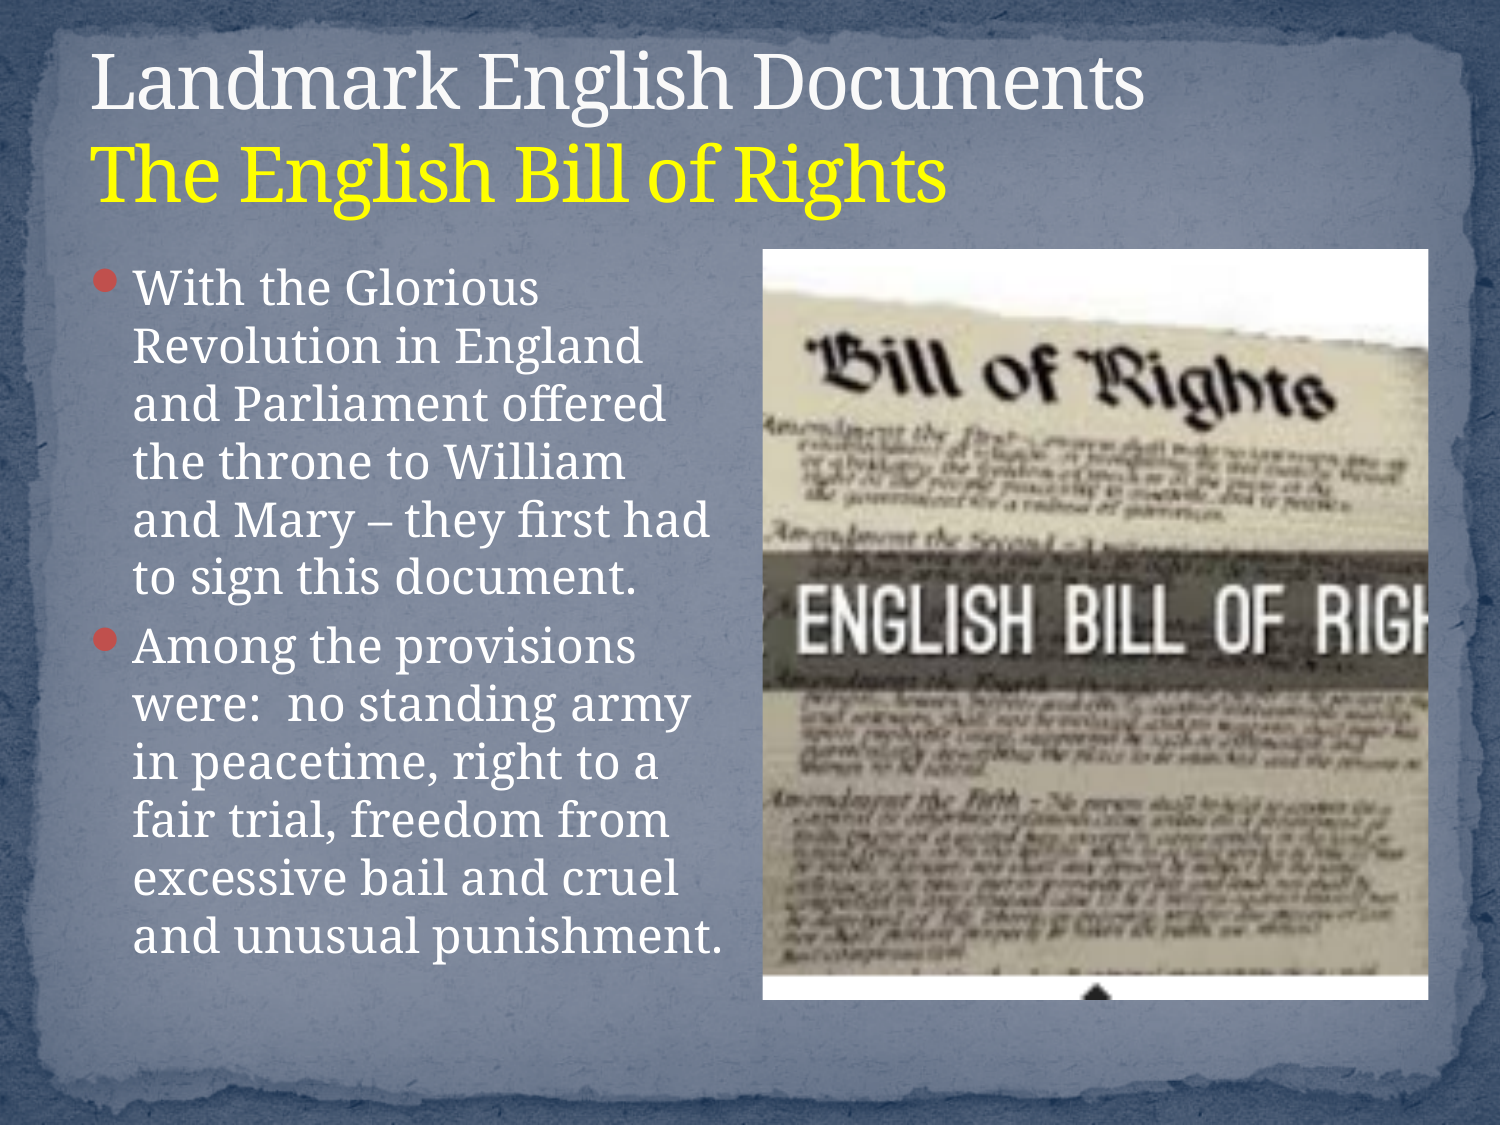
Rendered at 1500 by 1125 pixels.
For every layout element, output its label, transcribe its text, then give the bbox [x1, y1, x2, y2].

list With the Glorious Revolution in England and Parliament offered the throne to William and Mary – they first had to sign this document. Among the provisions were: no standing army in peacetime, right to a fair trial, freedom from excessive bail and cruel and unusual punishment. [75, 249, 741, 1000]
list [765, 252, 1426, 998]
title Landmark English Documents The English Bill of Rights [74, 24, 1425, 225]
